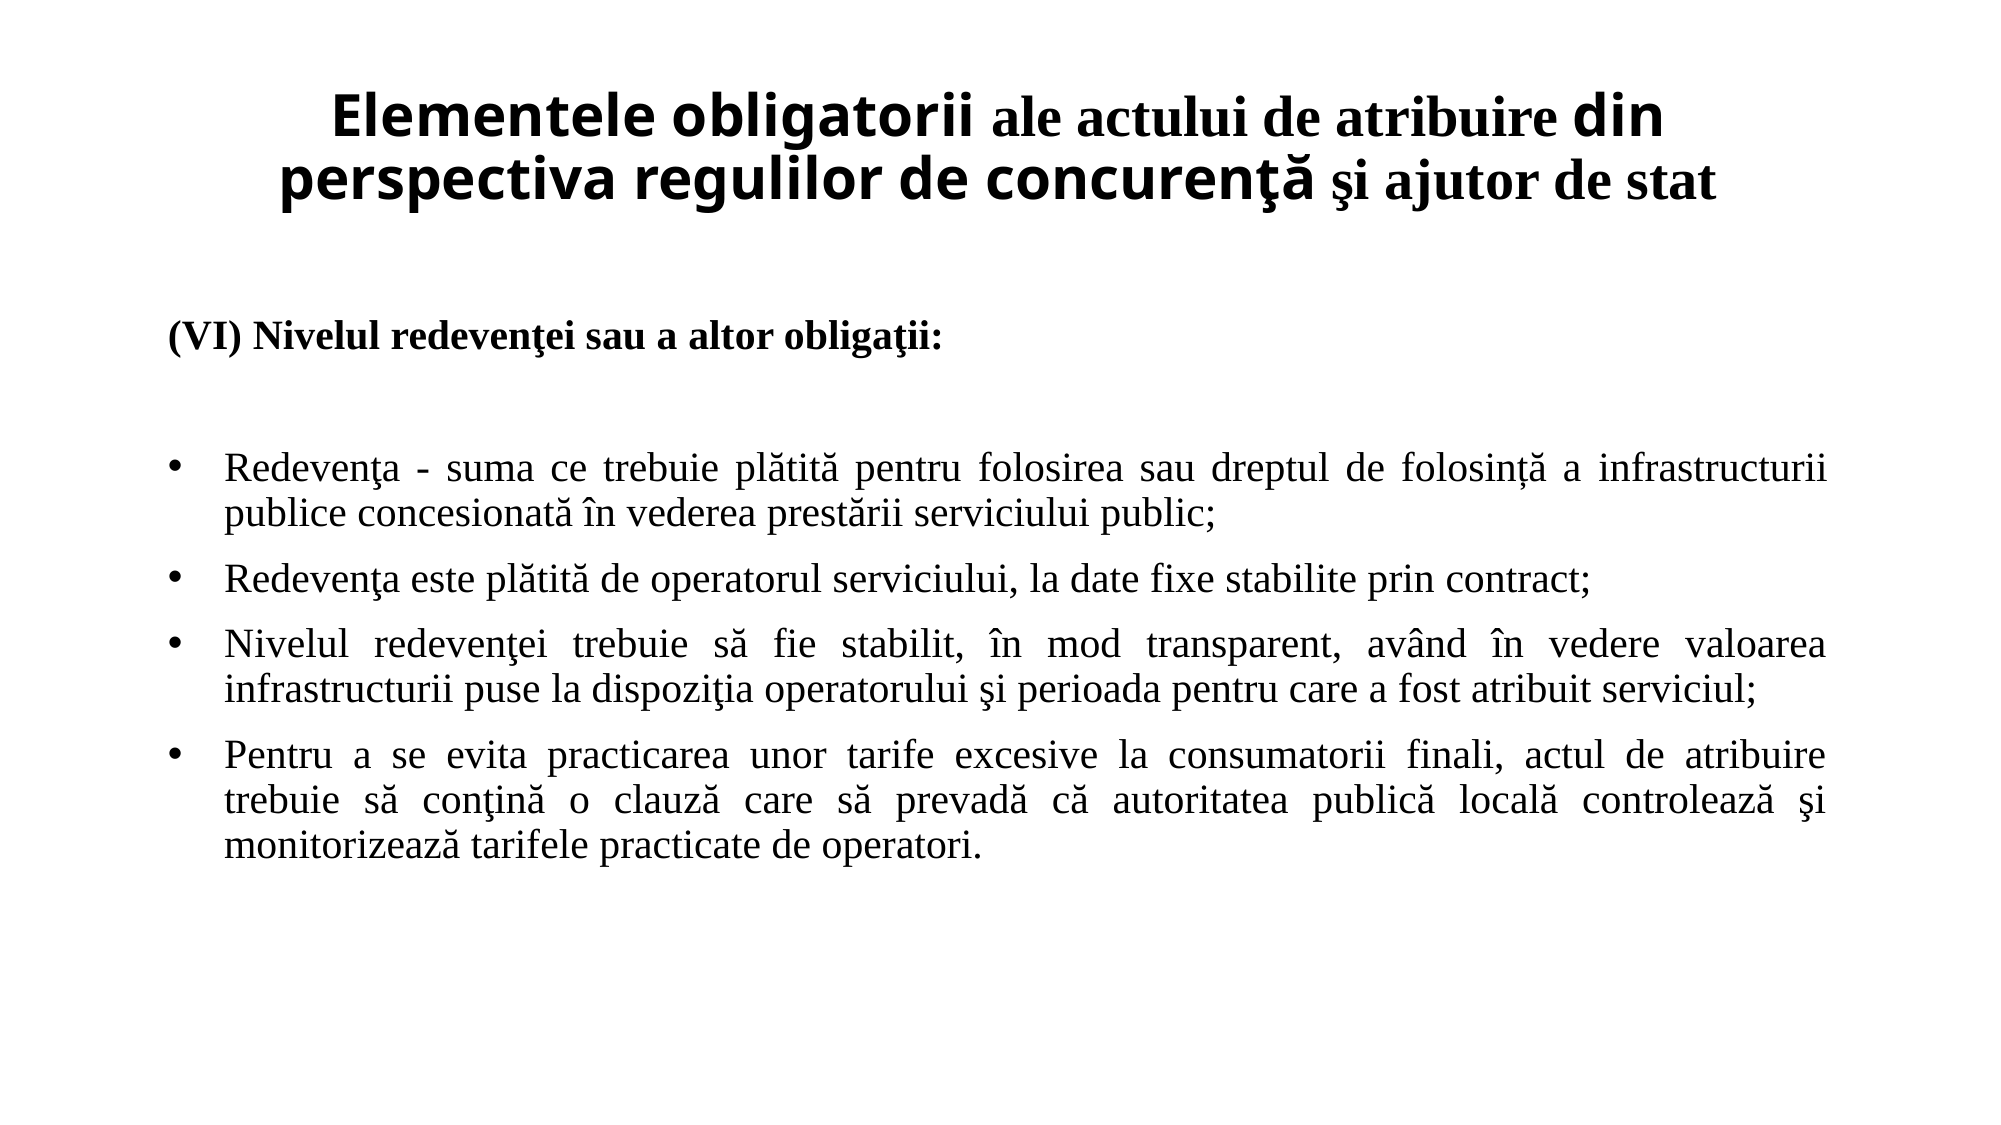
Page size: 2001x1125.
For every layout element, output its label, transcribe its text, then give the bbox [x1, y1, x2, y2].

subtitle (VI) Nivelul redevenţei sau a altor obligaţii: Redevenţa - suma ce trebuie plătită pentru folosirea sau dreptul de folosință a infrastructurii publice concesionată în vederea prestării serviciului public; Redevenţa este plătită de operatorul serviciului, la date fixe stabilite prin contract; Nivelul redevenţei trebuie să fie stabilit, în mod transparent, având în vedere valoarea infrastructurii puse la dispoziţia operatorului şi perioada pentru care a fost atribuit serviciul; Pentru a se evita practicarea unor tarife excesive la consumatorii finali, actul de atribuire trebuie să conţină o clauză care să prevadă că autoritatea publică locală controlează şi monitorizează tarifele practicate de operatori. [152, 305, 1843, 973]
text_box Elementele obligatorii ale actului de atribuire din perspectiva regulilor de concurenţă şi ajutor de stat [152, 65, 1843, 233]
